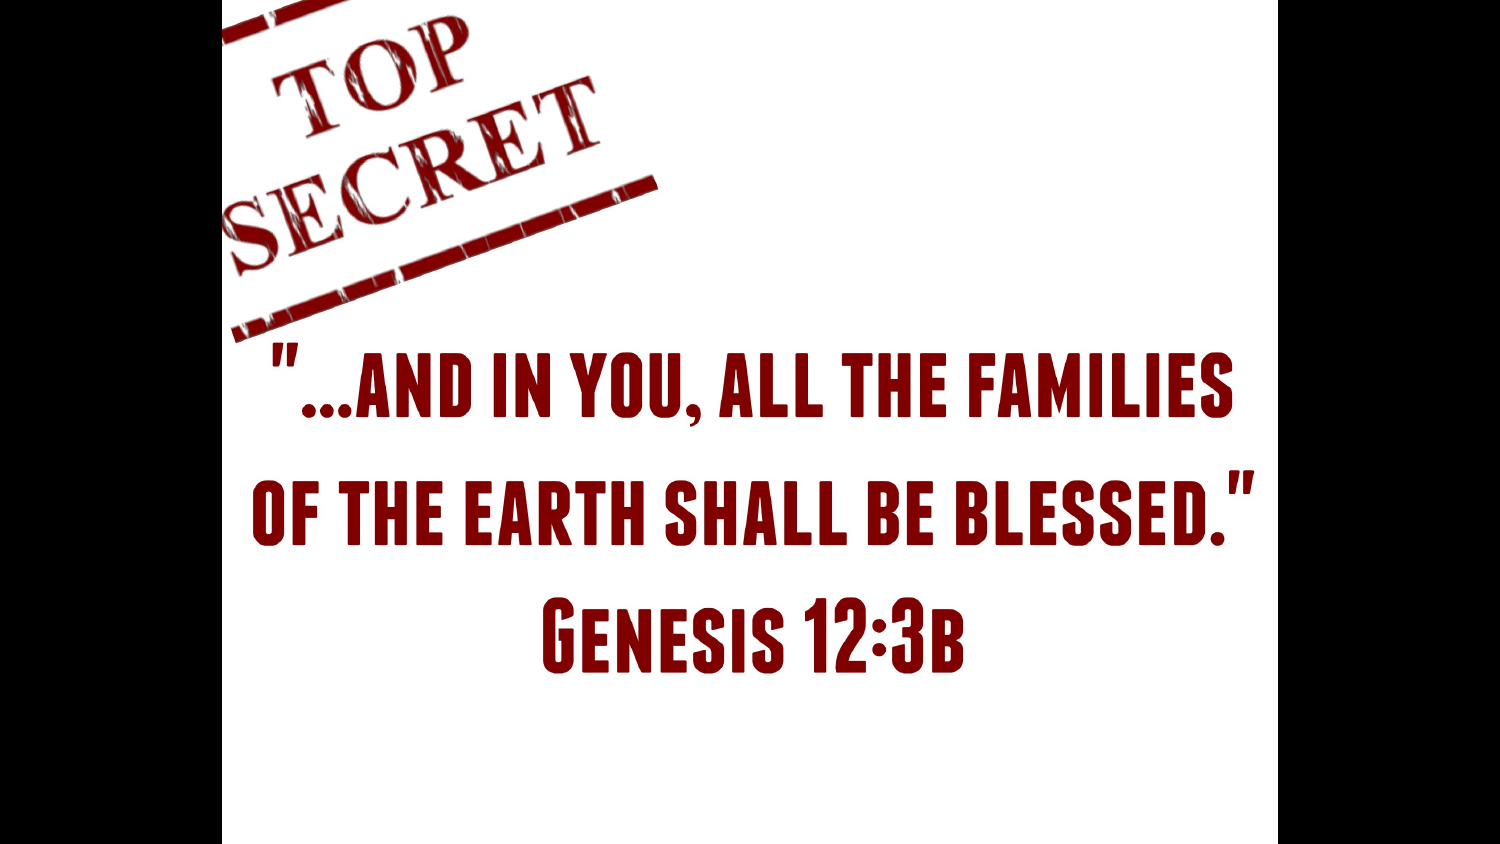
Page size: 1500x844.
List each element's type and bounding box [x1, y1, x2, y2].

picture [222, 0, 1278, 844]
